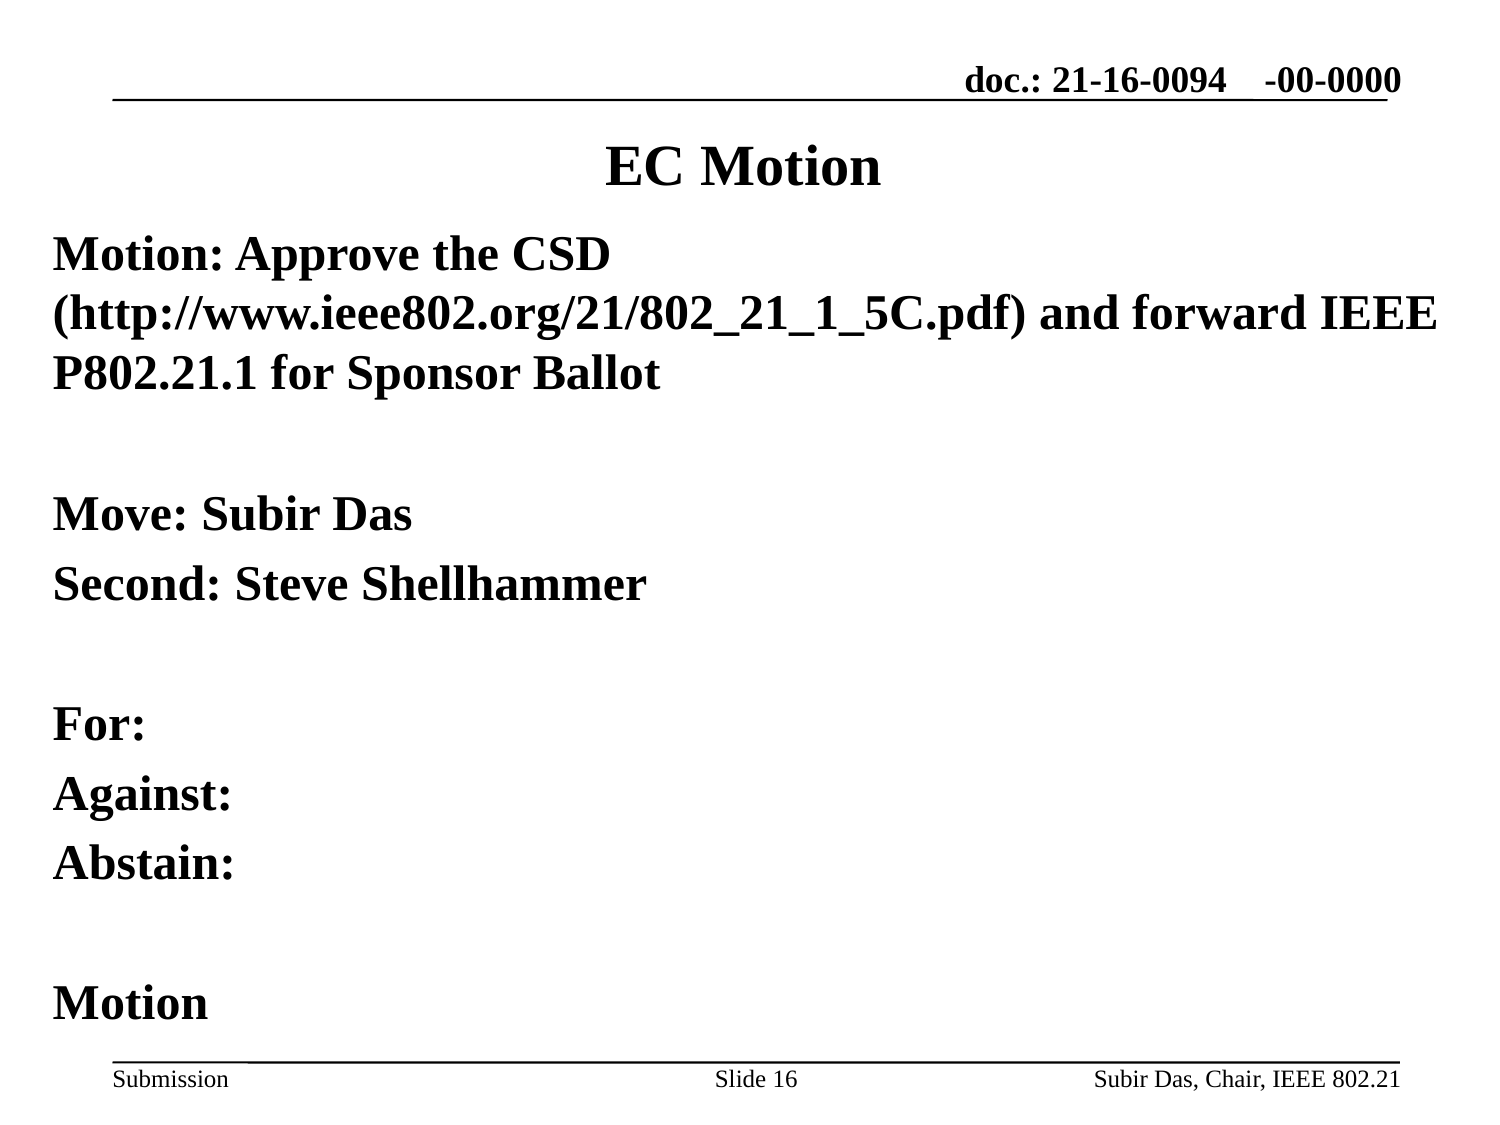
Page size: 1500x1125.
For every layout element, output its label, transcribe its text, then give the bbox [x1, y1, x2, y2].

list Motion: Approve the CSD (http://www.ieee802.org/21/802_21_1_5C.pdf) and forward IEEE P802.21.1 for Sponsor Ballot Move: Subir Das Second: Steve Shellhammer For: Against: Abstain: Motion [37, 212, 1463, 1038]
text_box Slide 16 [675, 1062, 838, 1093]
footer Subir Das, Chair, IEEE 802.21 [1089, 1061, 1402, 1093]
title EC Motion [37, 99, 1451, 226]
